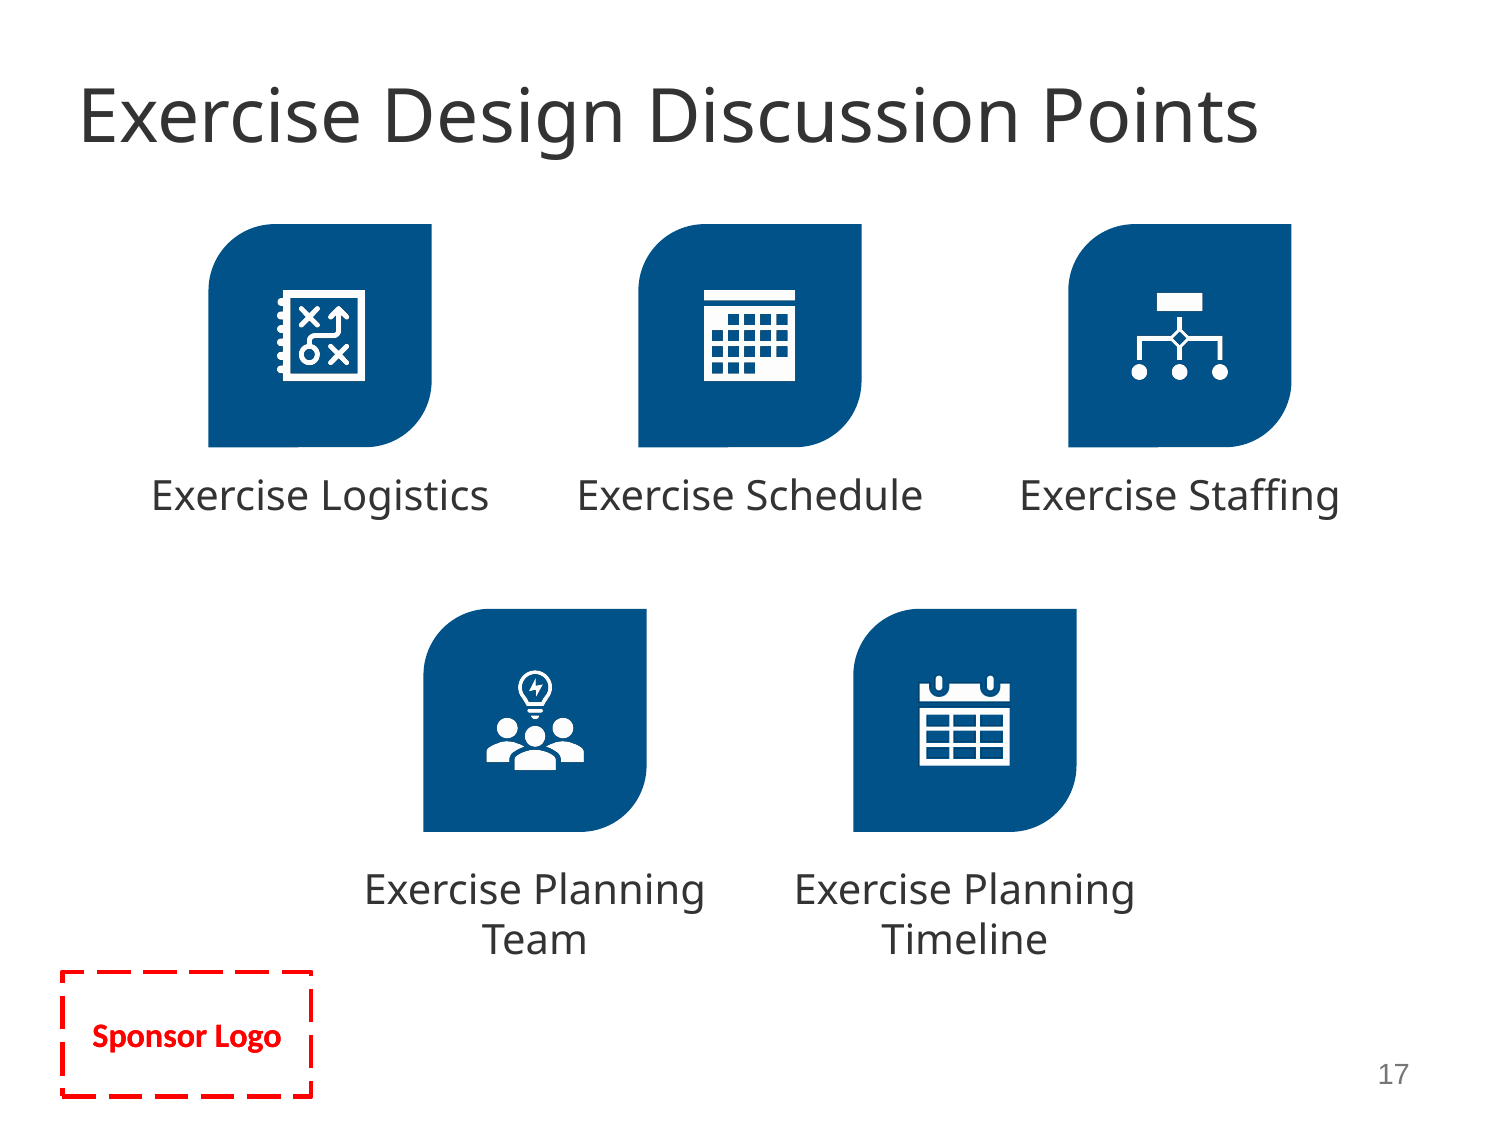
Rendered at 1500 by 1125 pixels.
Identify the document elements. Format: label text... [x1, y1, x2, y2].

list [37, 165, 1463, 1101]
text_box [62, 971, 312, 1097]
title Exercise Design Discussion Points [62, 18, 1413, 164]
